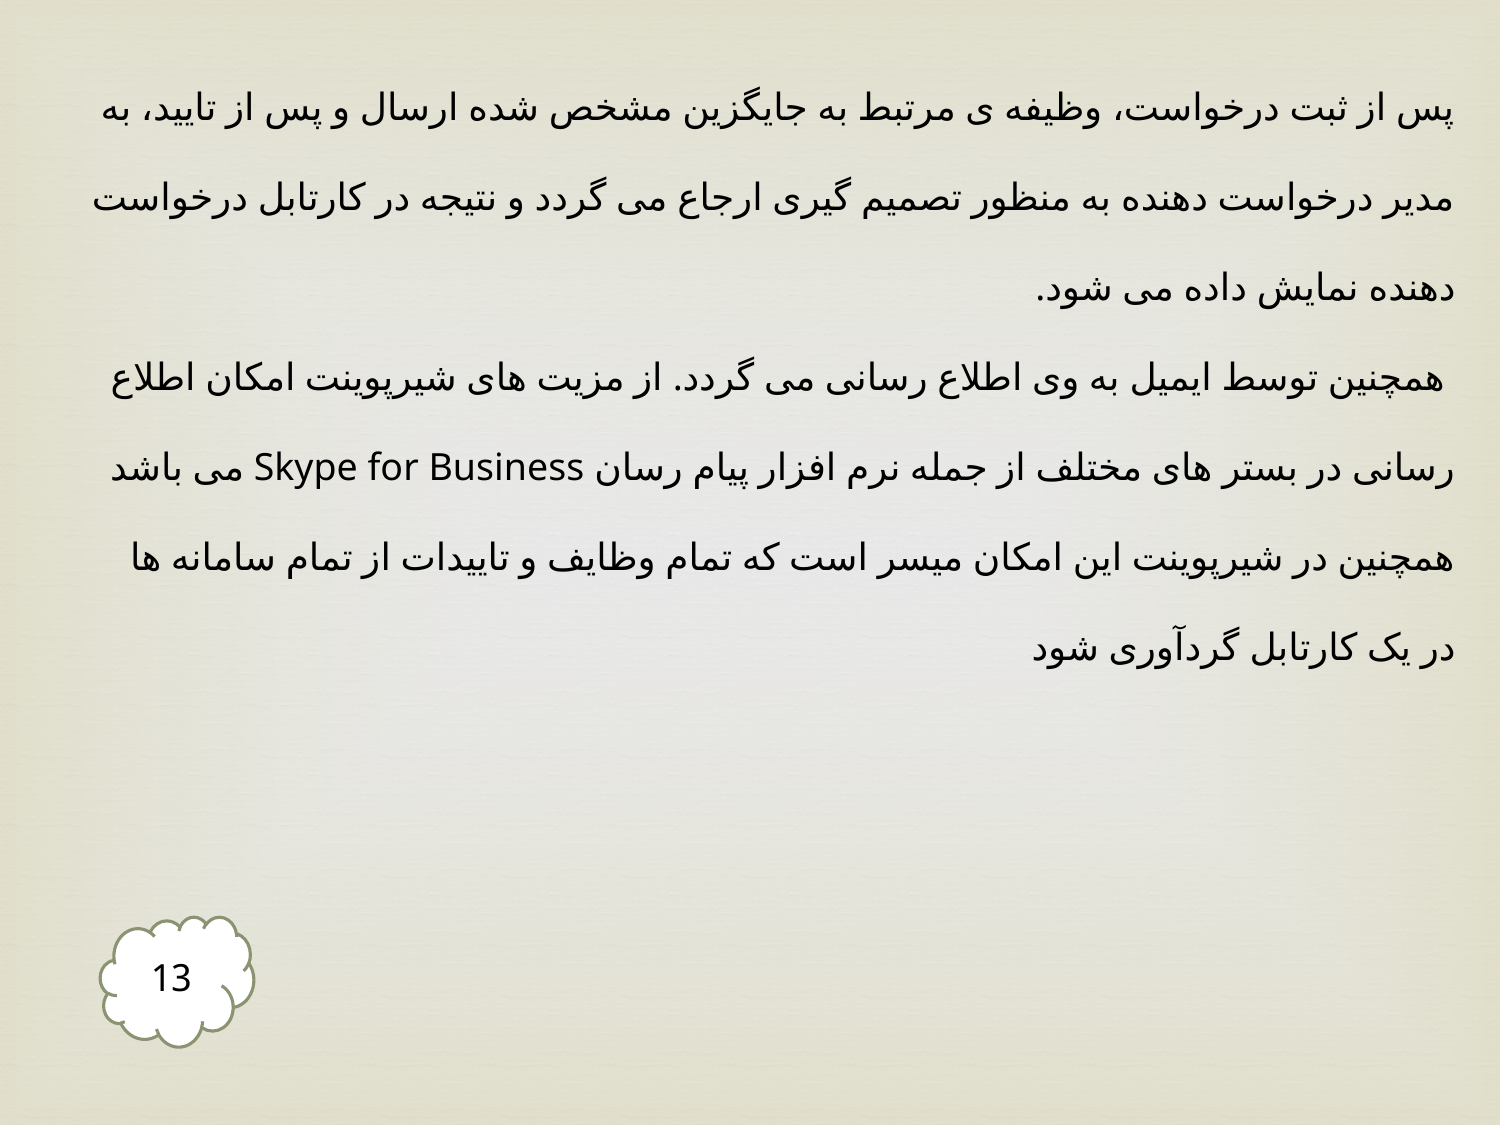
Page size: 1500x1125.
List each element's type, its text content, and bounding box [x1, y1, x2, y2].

text_box پس از ثبت درخواست، وظیفه ی مرتبط به جایگزین مشخص شده ارسال و پس از تایید، به مدیر درخواست دهنده به منظور تصمیم گیری ارجاع می گردد و نتیجه در کارتابل درخواست دهنده نمایش داده می شود. همچنین توسط ایمیل به وی اطلاع رسانی می گردد. از مزیت های شیرپوینت امکان اطلاع رسانی در بستر های مختلف از جمله نرم افزار پیام رسان Skype for Business می باشد همچنین در شیرپوینت این امکان میسر است که تمام وظایف و تاییدات از تمام سامانه ها در یک کارتابل گردآوری شود [76, 30, 1471, 676]
